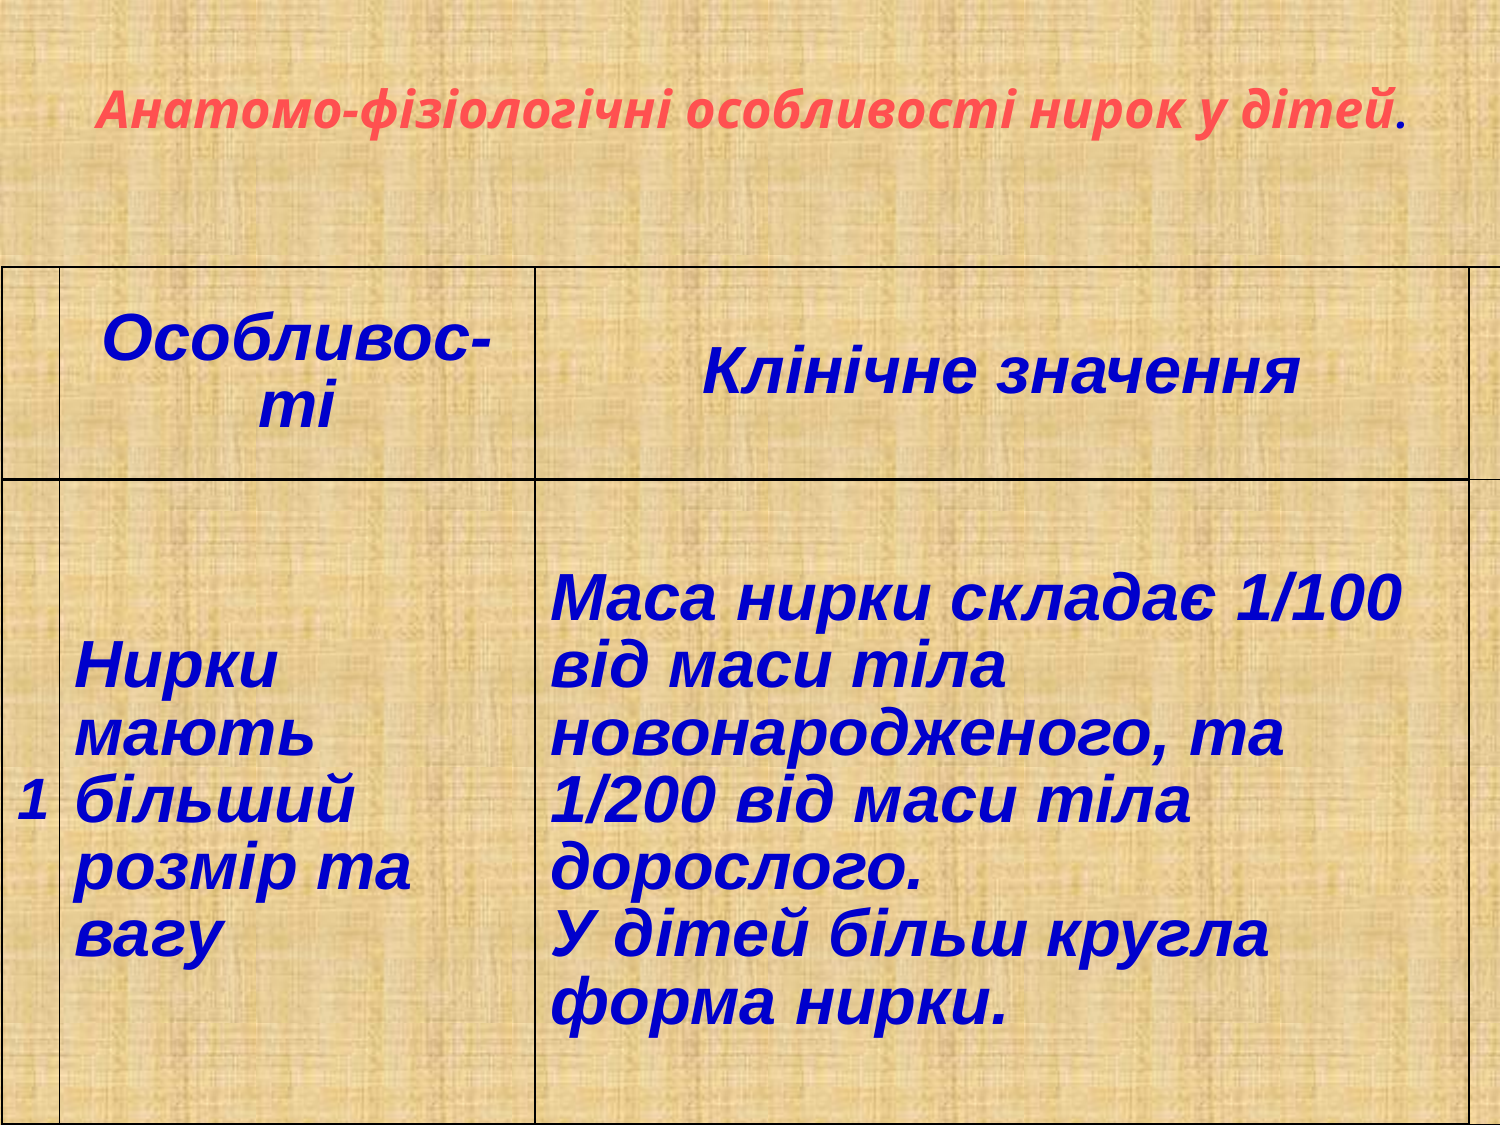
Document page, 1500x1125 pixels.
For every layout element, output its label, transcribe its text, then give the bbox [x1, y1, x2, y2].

title Анатомо-фізіологічні особливості нирок у дітей. [81, 58, 1433, 166]
table_cell Маса нирки складає 1/100 від маси тіла новонародженого, та 1/200 від маси тіла дорослого. У дітей більш кругла форма нирки. [536, 481, 1468, 1123]
table_header [3, 268, 59, 478]
table_header Клінічне значення [536, 268, 1468, 478]
table_header Особливос-ті [60, 268, 534, 478]
picture [0, 0, 1500, 1125]
table_cell [1470, 480, 1500, 1124]
table_header [1470, 268, 1500, 479]
table_cell Нирки мають більший розмір та вагу [60, 481, 534, 1123]
table_cell 1 [3, 481, 59, 1123]
